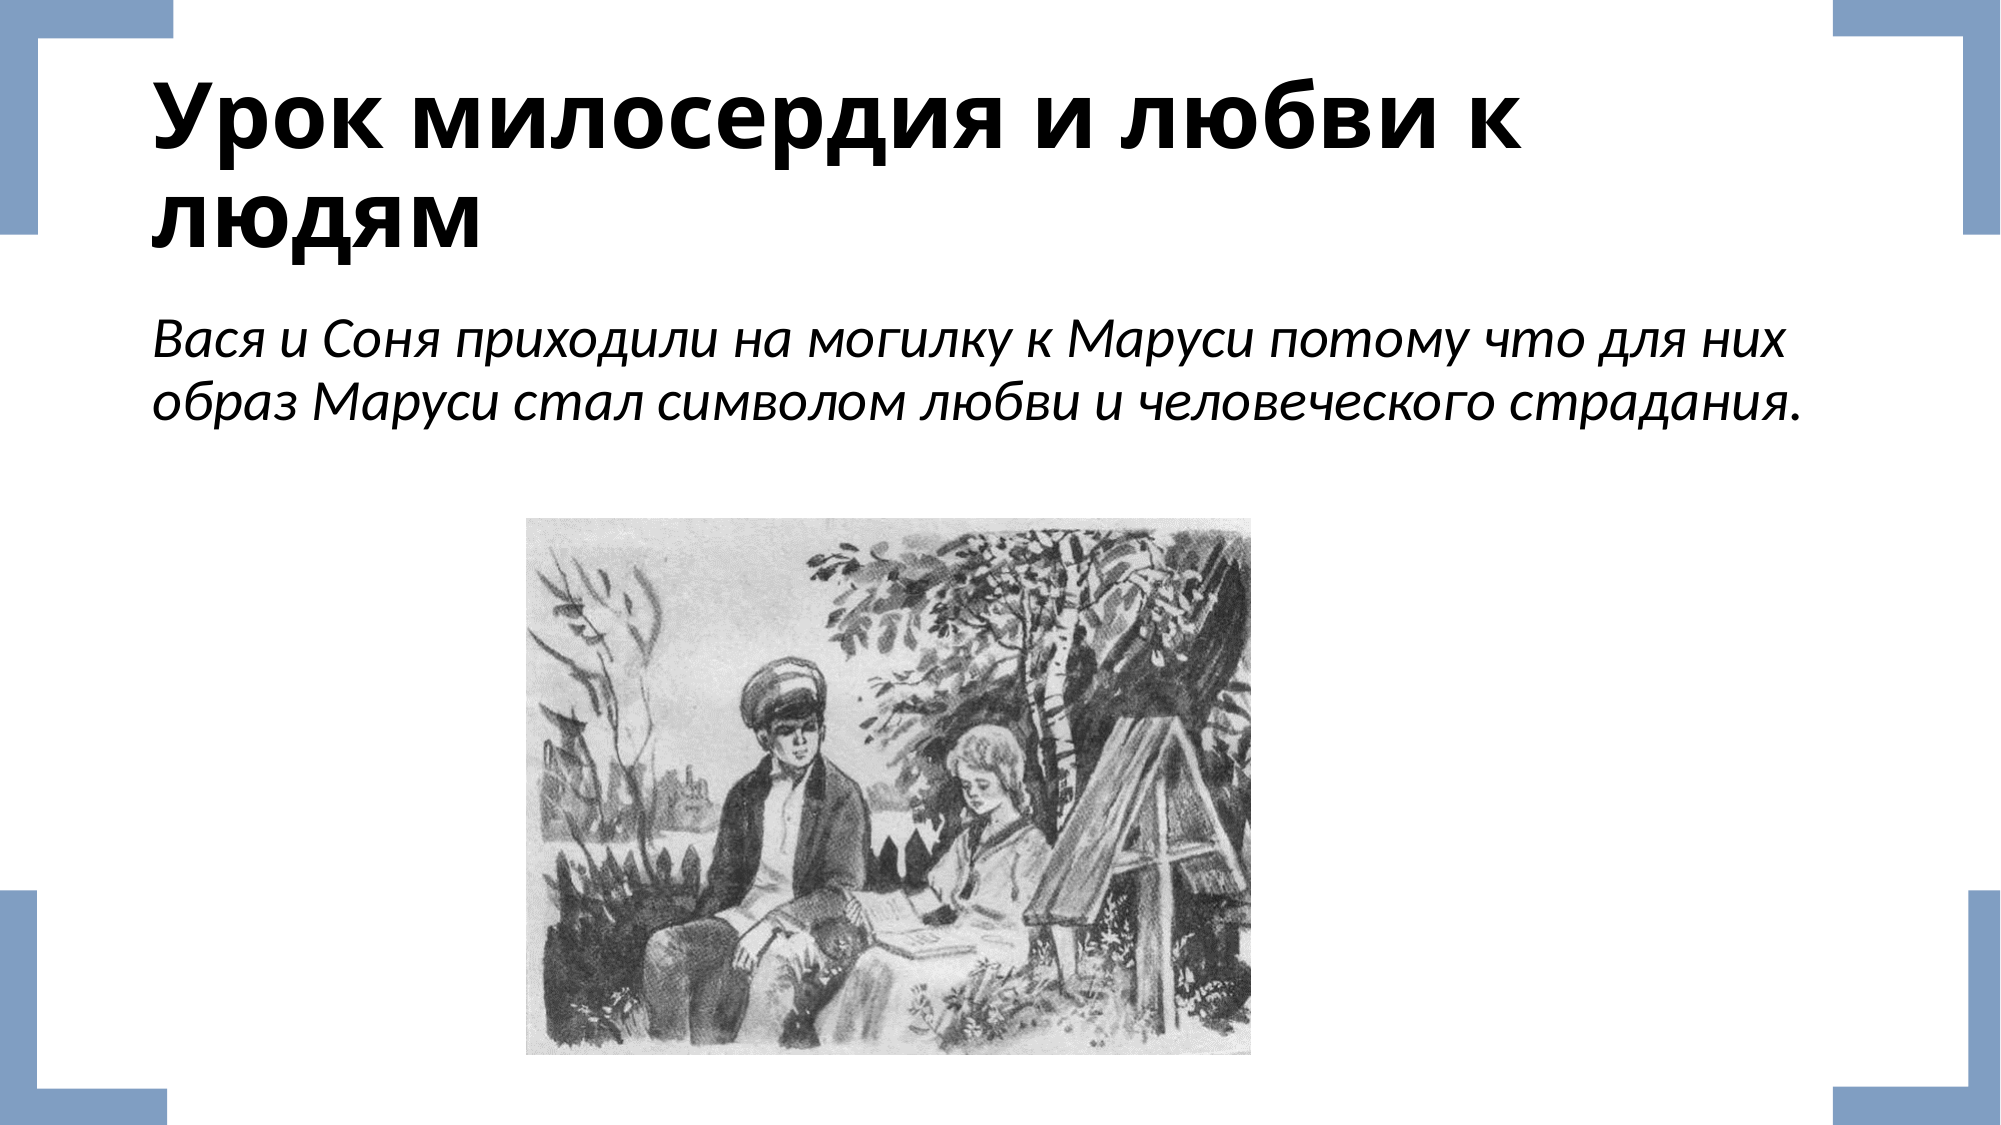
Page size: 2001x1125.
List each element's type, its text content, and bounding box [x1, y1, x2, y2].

picture [526, 518, 1251, 1055]
list Вася и Соня приходили на могилку к Маруси потому что для них образ Маруси стал символом любви и человеческого страдания. [137, 299, 1863, 1014]
title Урок милосердия и любви к людям [137, 59, 1863, 278]
